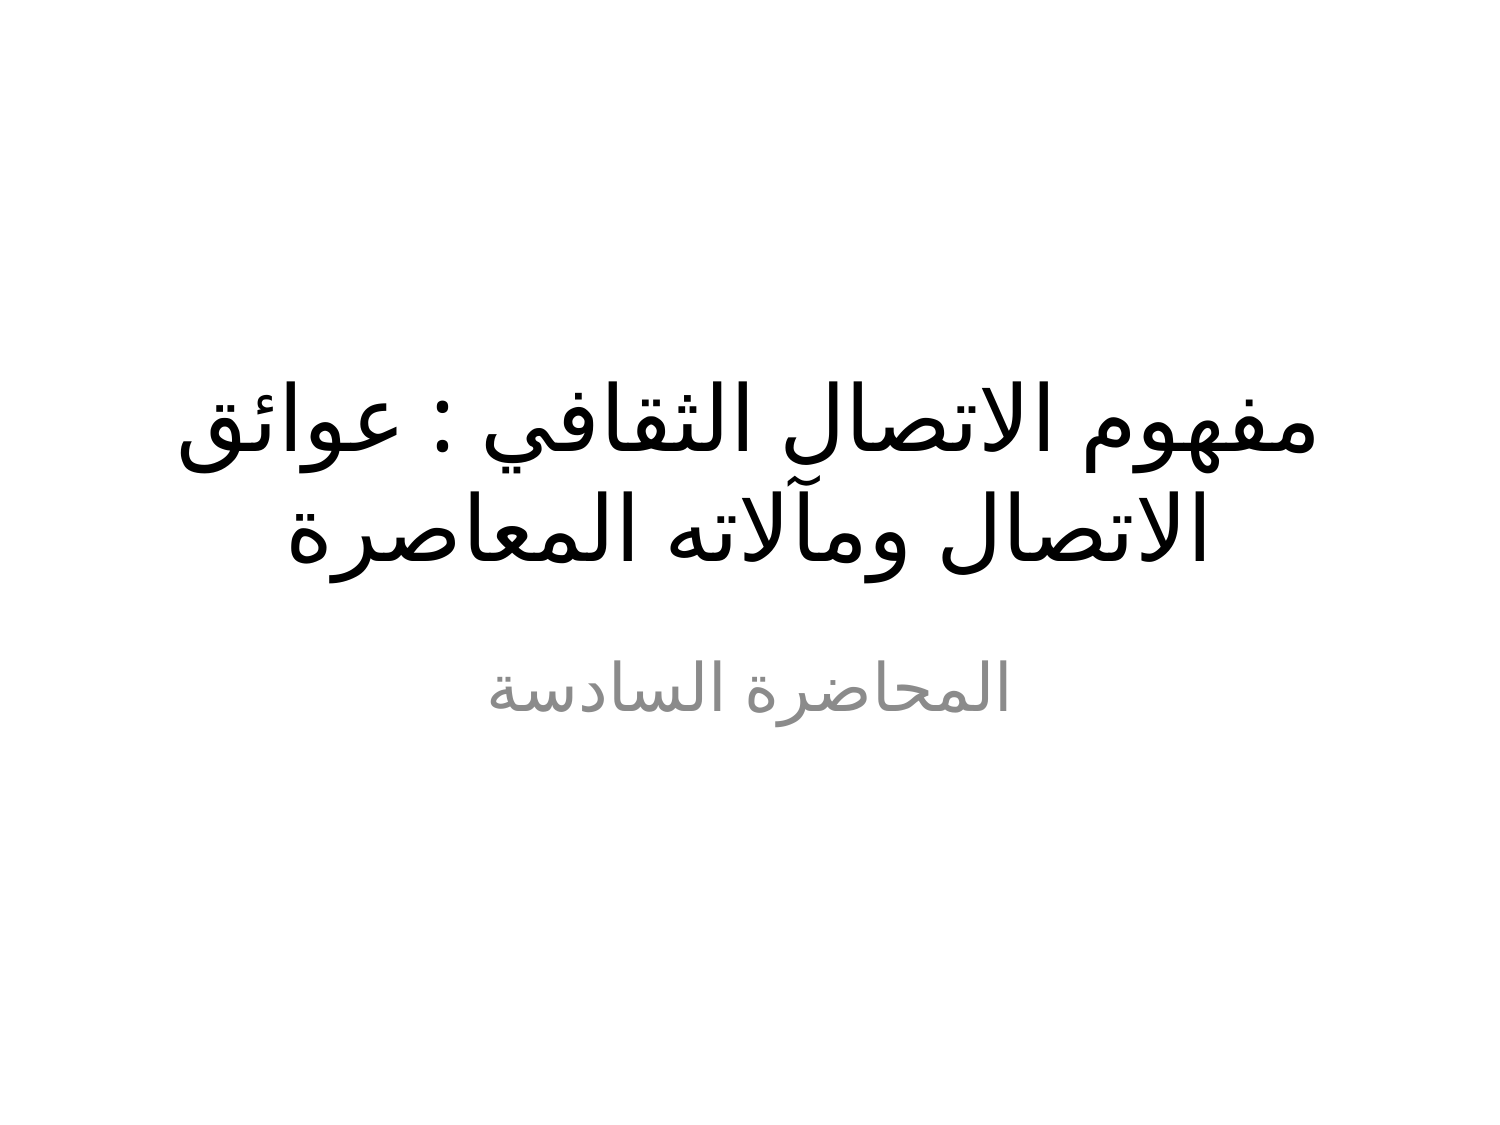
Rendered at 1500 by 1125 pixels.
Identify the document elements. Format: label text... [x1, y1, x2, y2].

title مفهوم الاتصال الثقافي : عوائق الاتصال ومآلاته المعاصرة [112, 349, 1388, 591]
subtitle المحاضرة السادسة [225, 637, 1275, 925]
